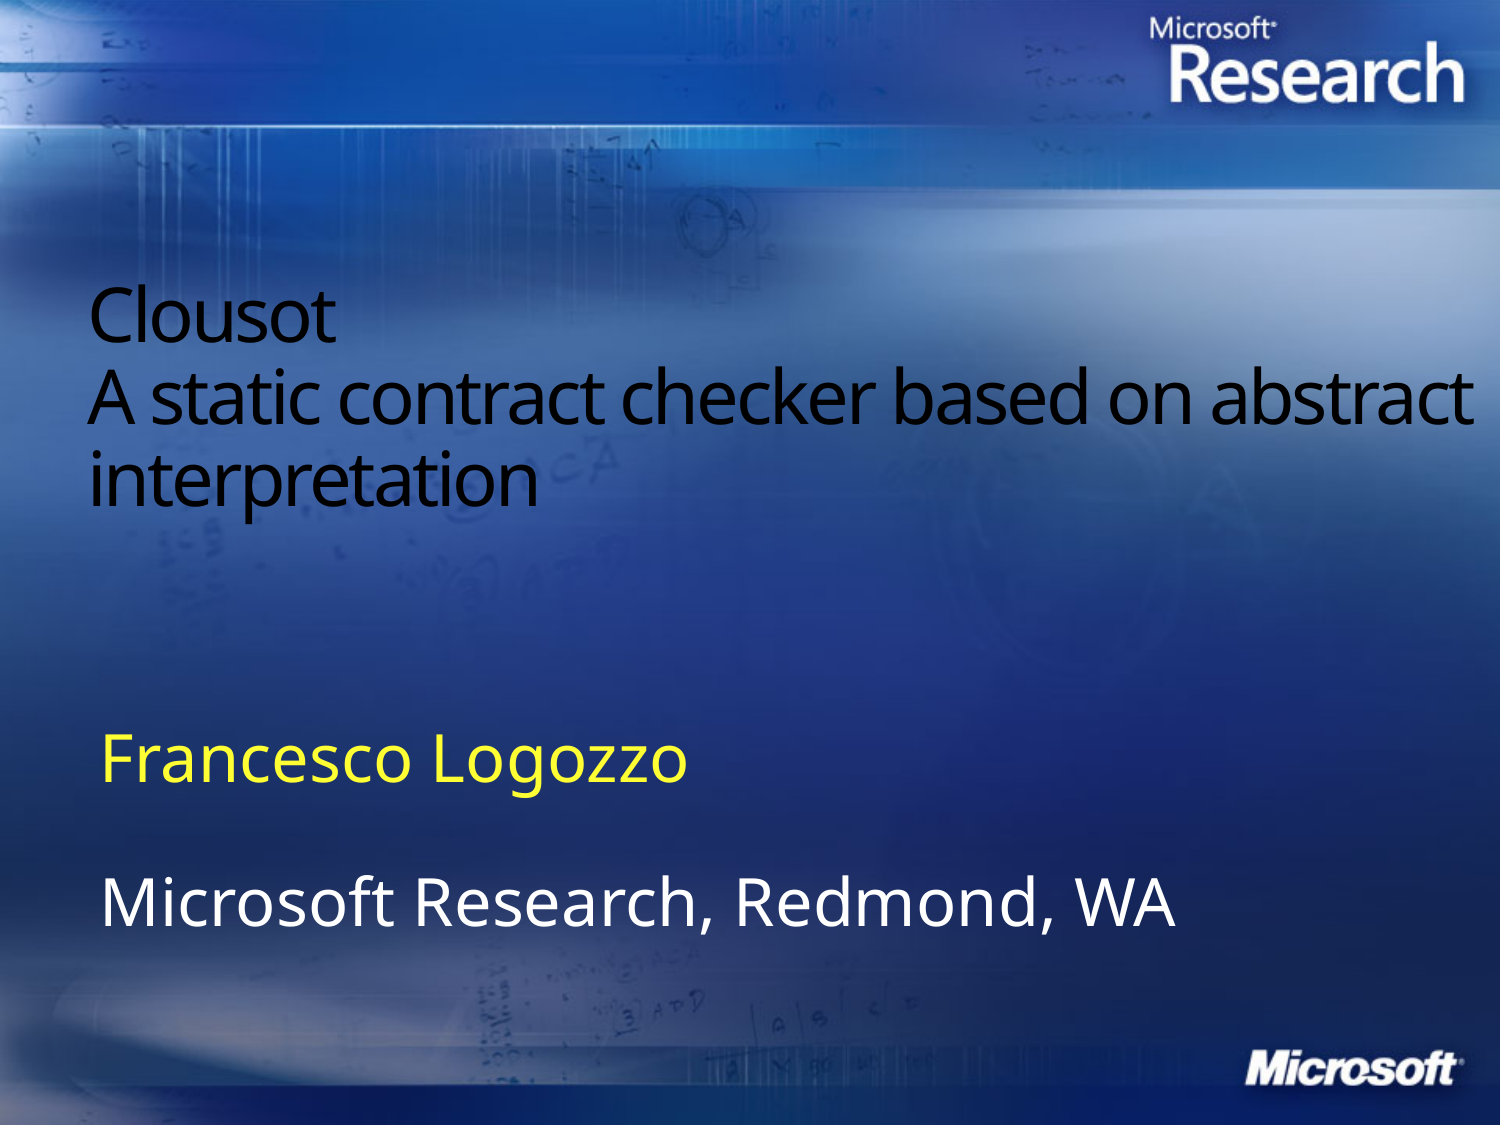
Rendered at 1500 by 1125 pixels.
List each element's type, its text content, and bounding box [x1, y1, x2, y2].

picture [0, 0, 1500, 1125]
title Clousot A static contract checker based on abstract interpretation [87, 277, 1475, 523]
subtitle Francesco Logozzo Microsoft Research, Redmond, WA [99, 725, 1375, 1021]
